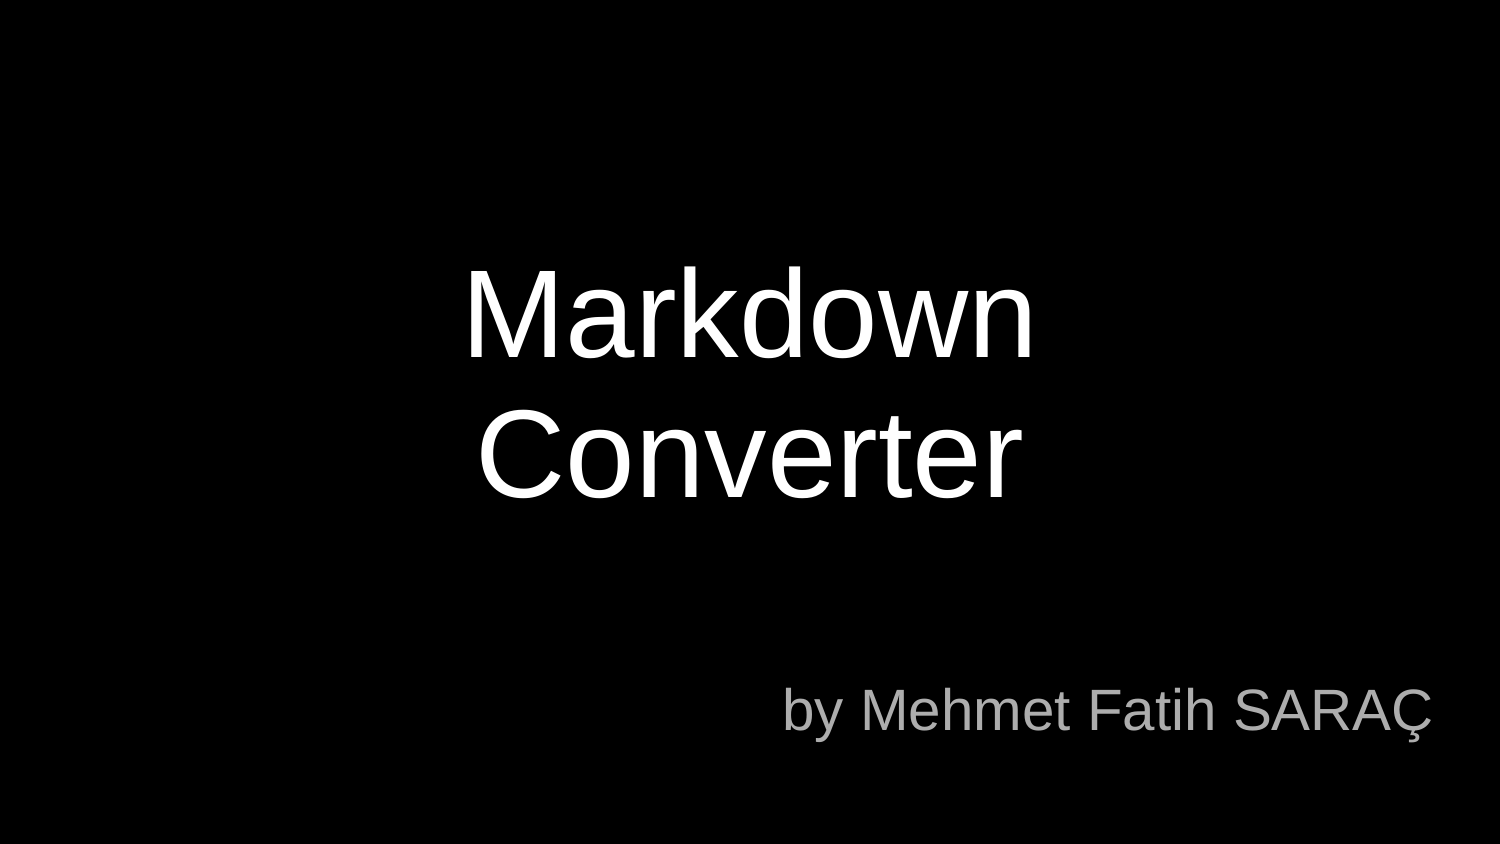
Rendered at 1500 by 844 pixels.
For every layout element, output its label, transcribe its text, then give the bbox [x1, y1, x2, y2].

title Markdown Converter [51, 216, 1449, 553]
subtitle by Mehmet Fatih SARAÇ [51, 645, 1449, 776]
